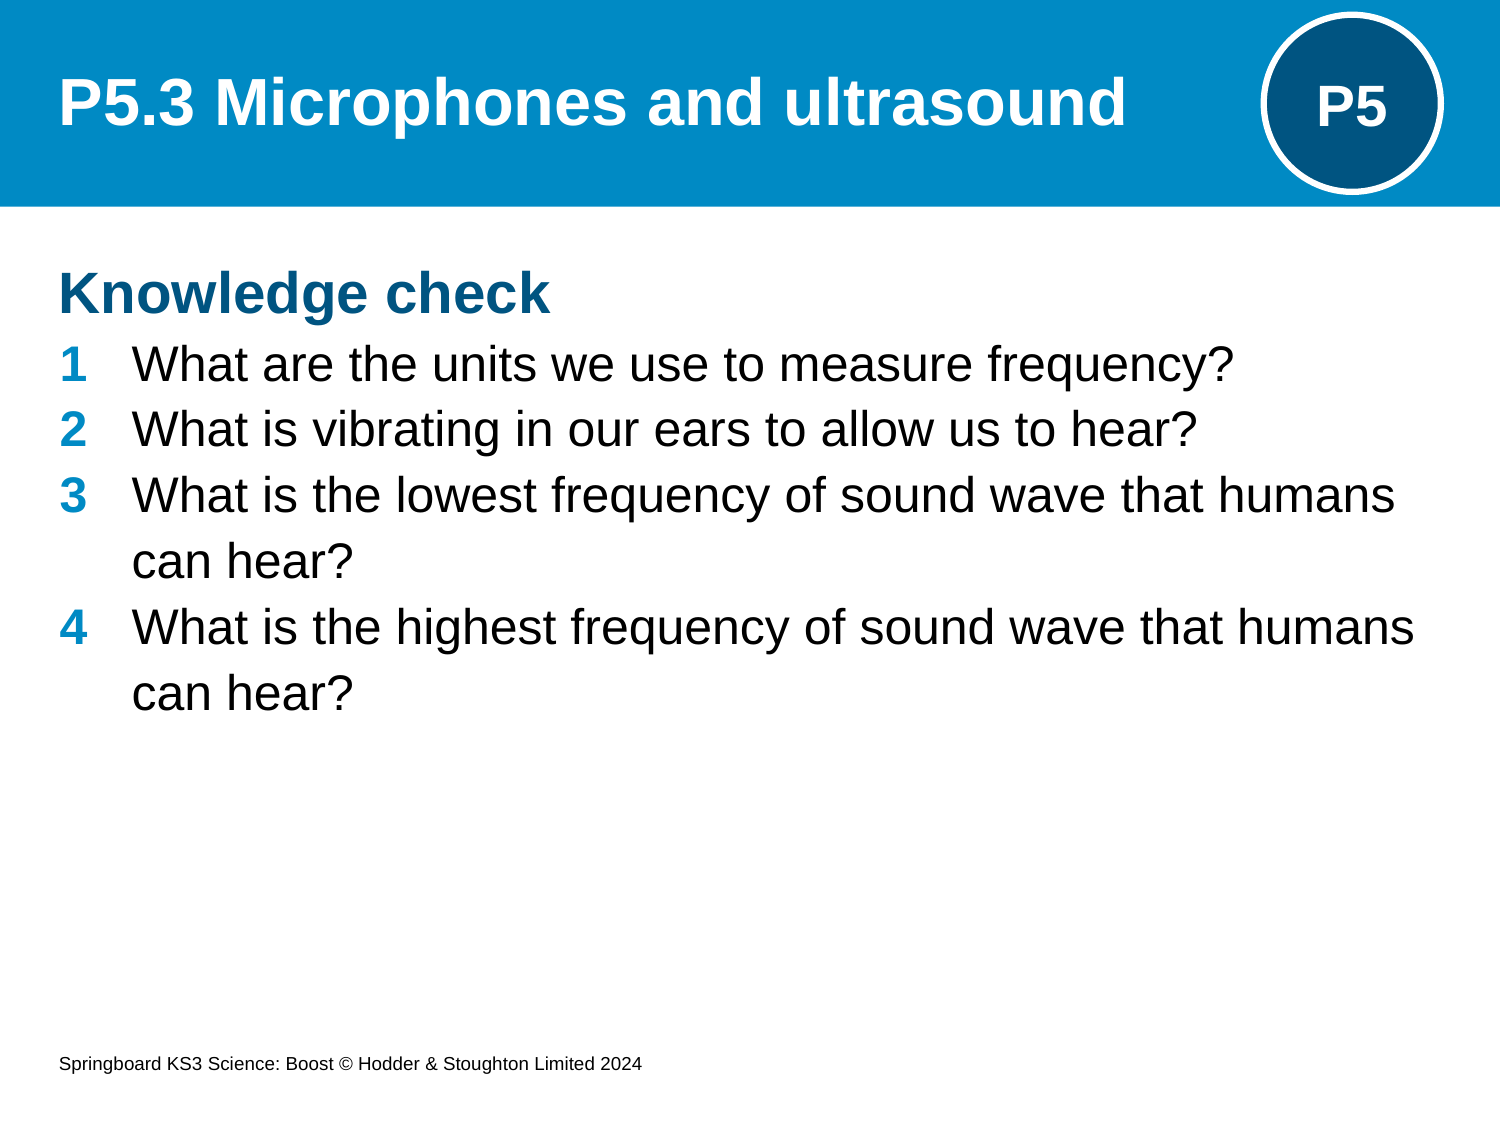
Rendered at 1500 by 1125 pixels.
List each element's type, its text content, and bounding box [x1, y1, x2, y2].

picture [1411, 34, 1421, 44]
list Knowledge check 1 What are the units we use to measure frequency? 2 What is vibrating in our ears to allow us to hear? 3 What is the lowest frequency of sound wave that humans can hear? 4 What is the highest frequency of sound wave that humans can hear? [59, 248, 1441, 987]
footer Springboard KS3 Science: Boost © Hodder & Stoughton Limited 2024 [59, 1033, 680, 1094]
text_box P5 [1262, 13, 1442, 193]
picture [1283, 162, 1293, 172]
title P5.3 Microphones and ultrasound [59, 0, 1240, 207]
